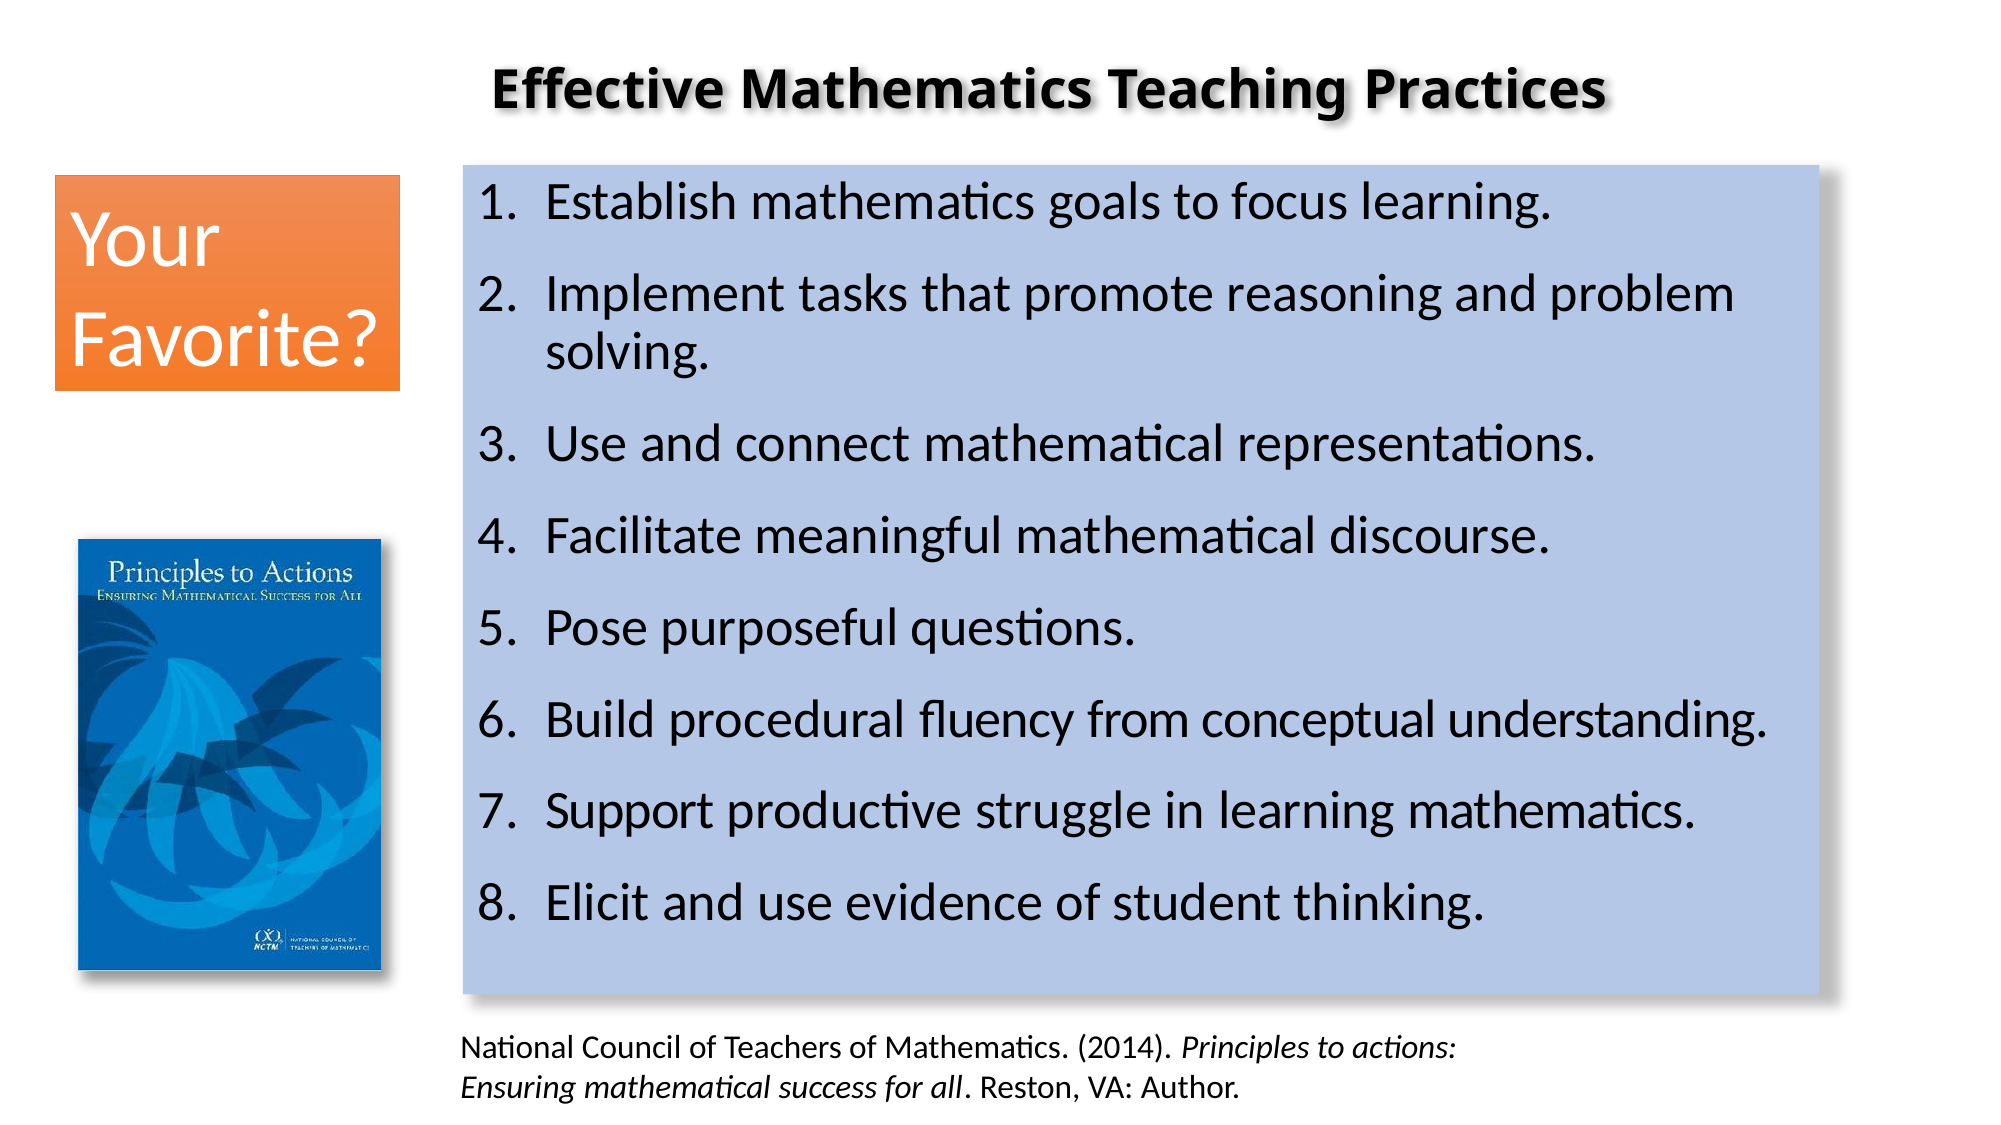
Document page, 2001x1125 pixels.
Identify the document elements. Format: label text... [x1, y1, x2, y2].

list Establish mathematics goals to focus learning. Implement tasks that promote reasoning and problem solving. Use and connect mathematical representations. Facilitate meaningful mathematical discourse. Pose purposeful questions. Build procedural fluency from conceptual understanding. Support productive struggle in learning mathematics. Elicit and use evidence of student thinking. [462, 165, 1820, 995]
picture [343, 818, 350, 825]
picture [78, 539, 381, 971]
text_box National Council of Teachers of Mathematics. (2014). Principles to actions: Ensuring mathematical success for all. Reston, VA: Author. [445, 1017, 1754, 1113]
text_box Your Favorite? [55, 175, 400, 391]
title Effective Mathematics Teaching Practices [475, 35, 1779, 147]
